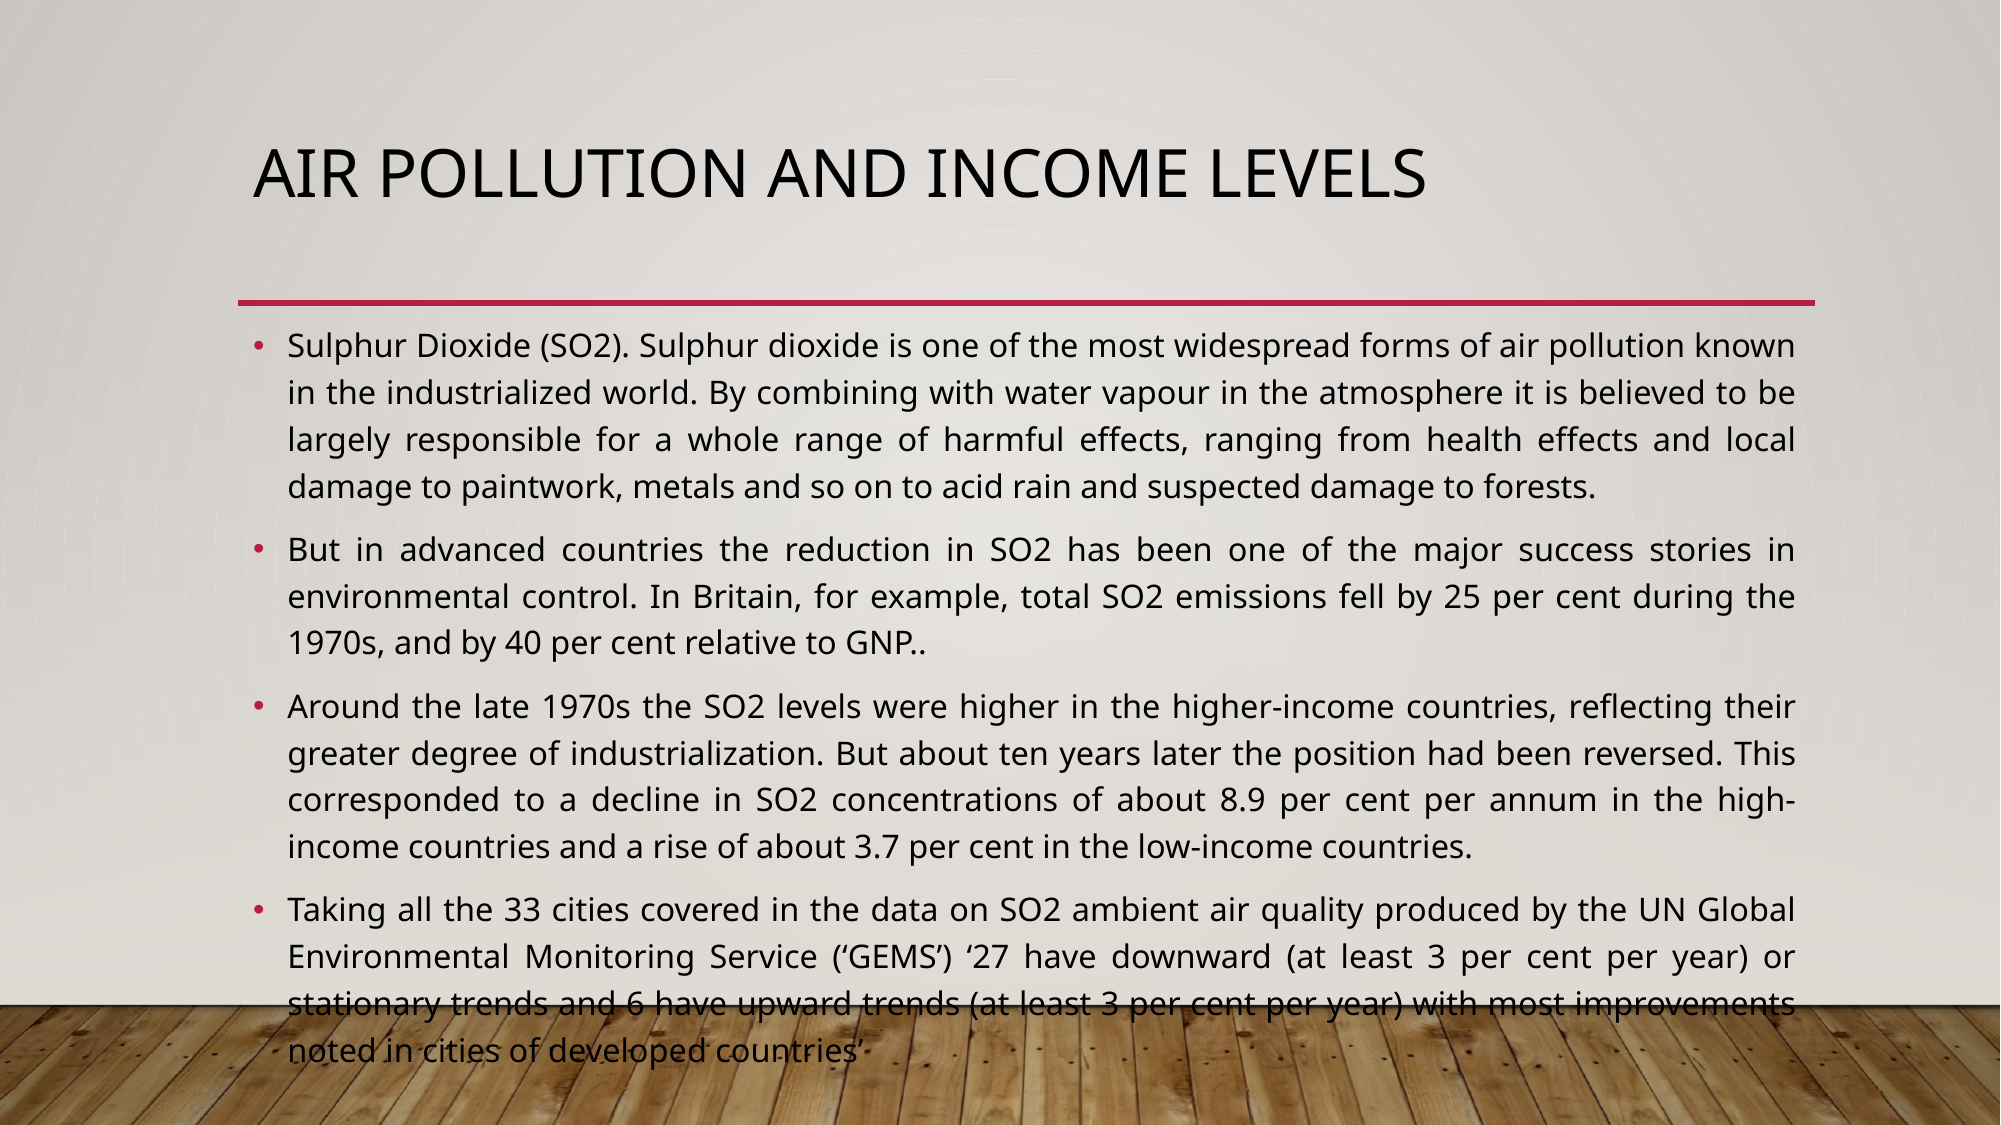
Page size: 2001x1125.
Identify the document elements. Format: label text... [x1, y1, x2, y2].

title Air Pollution and Income Levels [238, 131, 1814, 305]
picture [0, 1005, 2000, 1125]
list Sulphur Dioxide (SO2). Sulphur dioxide is one of the most widespread forms of air pollution known in the industrialized world. By combining with water vapour in the atmosphere it is believed to be largely responsible for a whole range of harmful effects, ranging from health effects and local damage to paintwork, metals and so on to acid rain and suspected damage to forests. But in advanced countries the reduction in SO2 has been one of the major success stories in environmental control. In Britain, for example, total SO2 emissions fell by 25 per cent during the 1970s, and by 40 per cent relative to GNP.. Around the late 1970s the SO2 levels were higher in the higher-income countries, reflecting their greater degree of industrialization. But about ten years later the position had been reversed. This corresponded to a decline in SO2 concentrations of about 8.9 per cent per annum in the high-income countries and a rise of about 3.7 per cent in the low-income countries. Taking all the 33 cities covered in the data on SO2 ambient air quality produced by the UN Global Environmental Monitoring Service (‘GEMS’) ‘27 have downward (at least 3 per cent per year) or stationary trends and 6 have upward trends (at least 3 per cent per year) with most improvements noted in cities of developed countries’ [238, 310, 1814, 1102]
